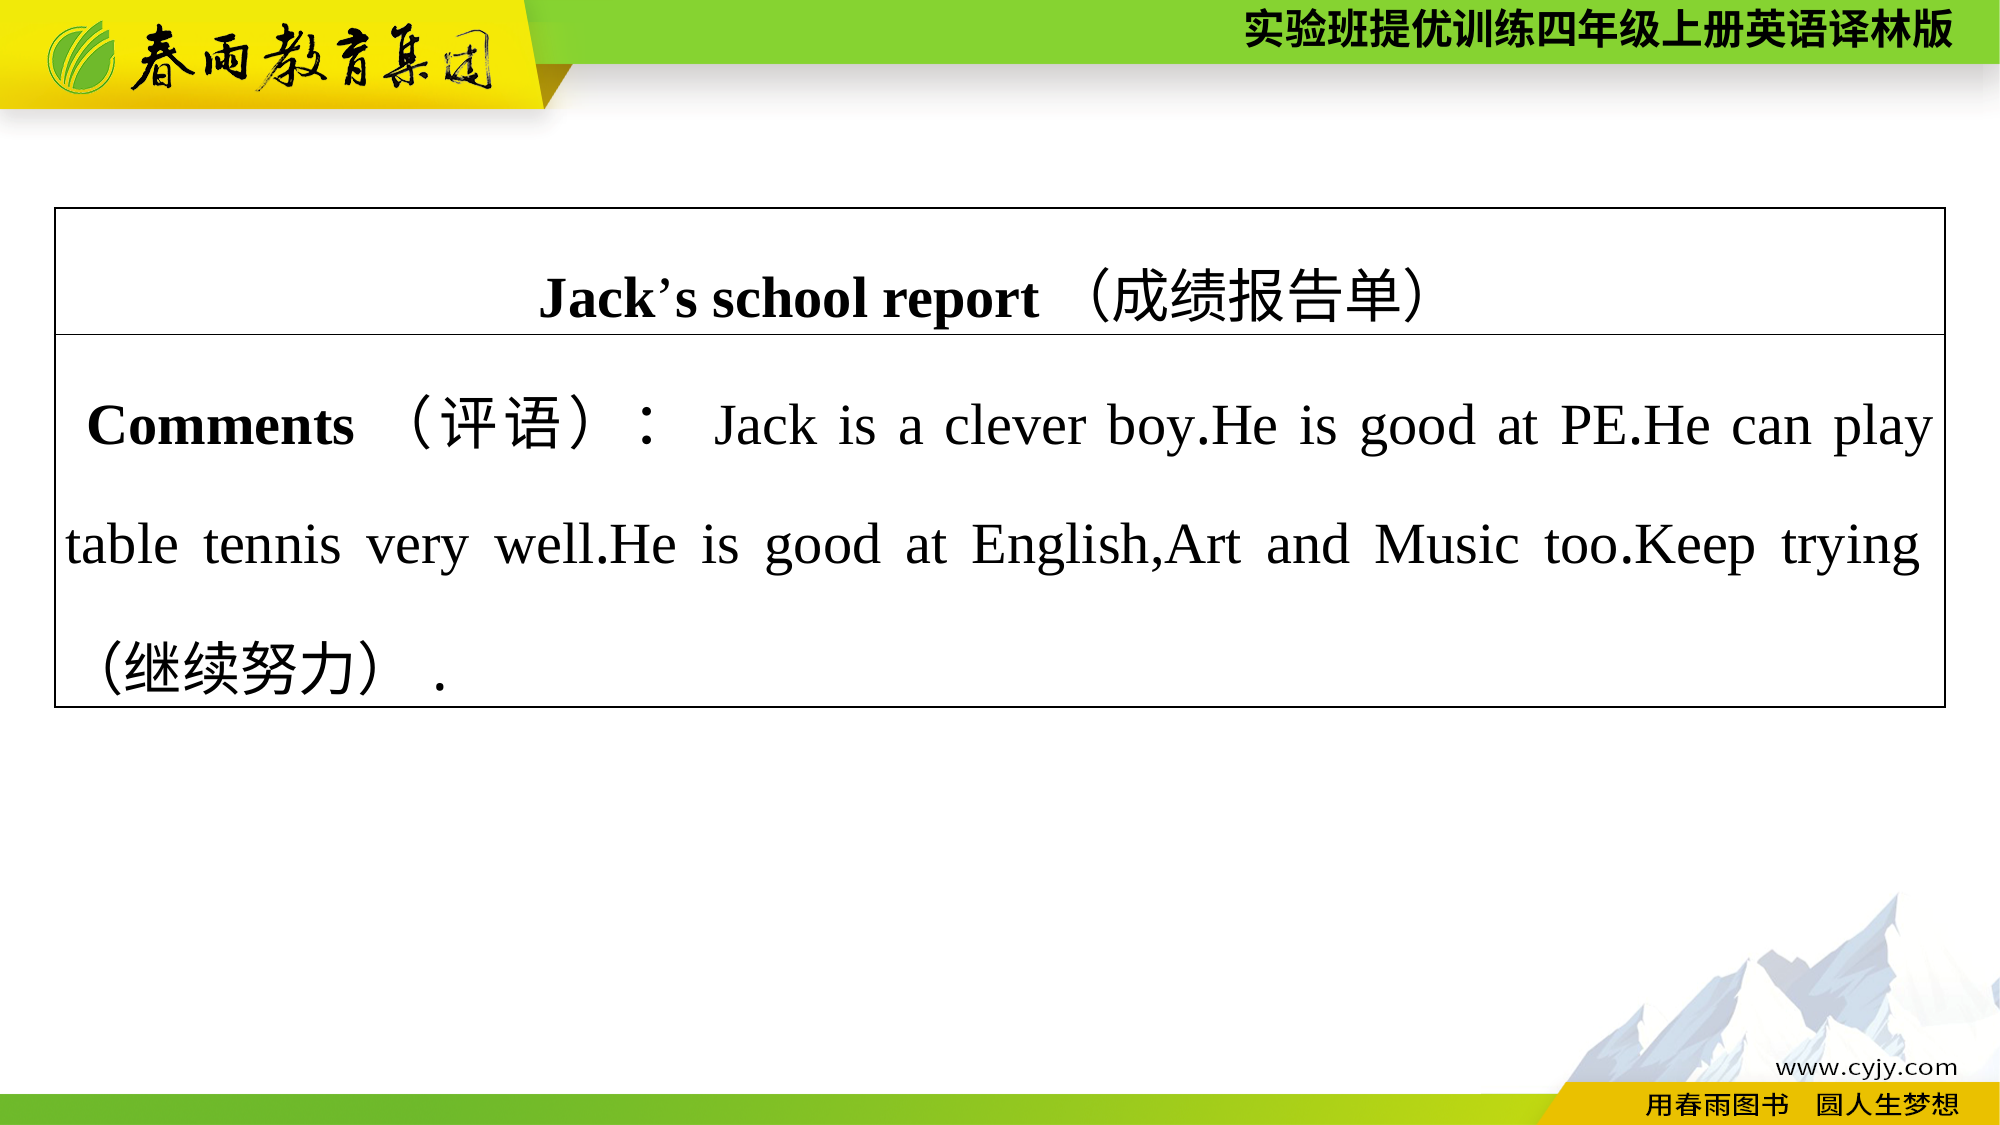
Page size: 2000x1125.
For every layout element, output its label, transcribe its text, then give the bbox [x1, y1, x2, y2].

table_cell Comments（评语）：Jack is a clever boy.He is good at PE.He can play table tennis very well.He is good at English,Art and Music too.Keep trying（继续努力）. [56, 335, 1944, 706]
table_header Jack’s school report（成绩报告单） [56, 209, 1944, 334]
picture [0, 0, 2000, 1125]
